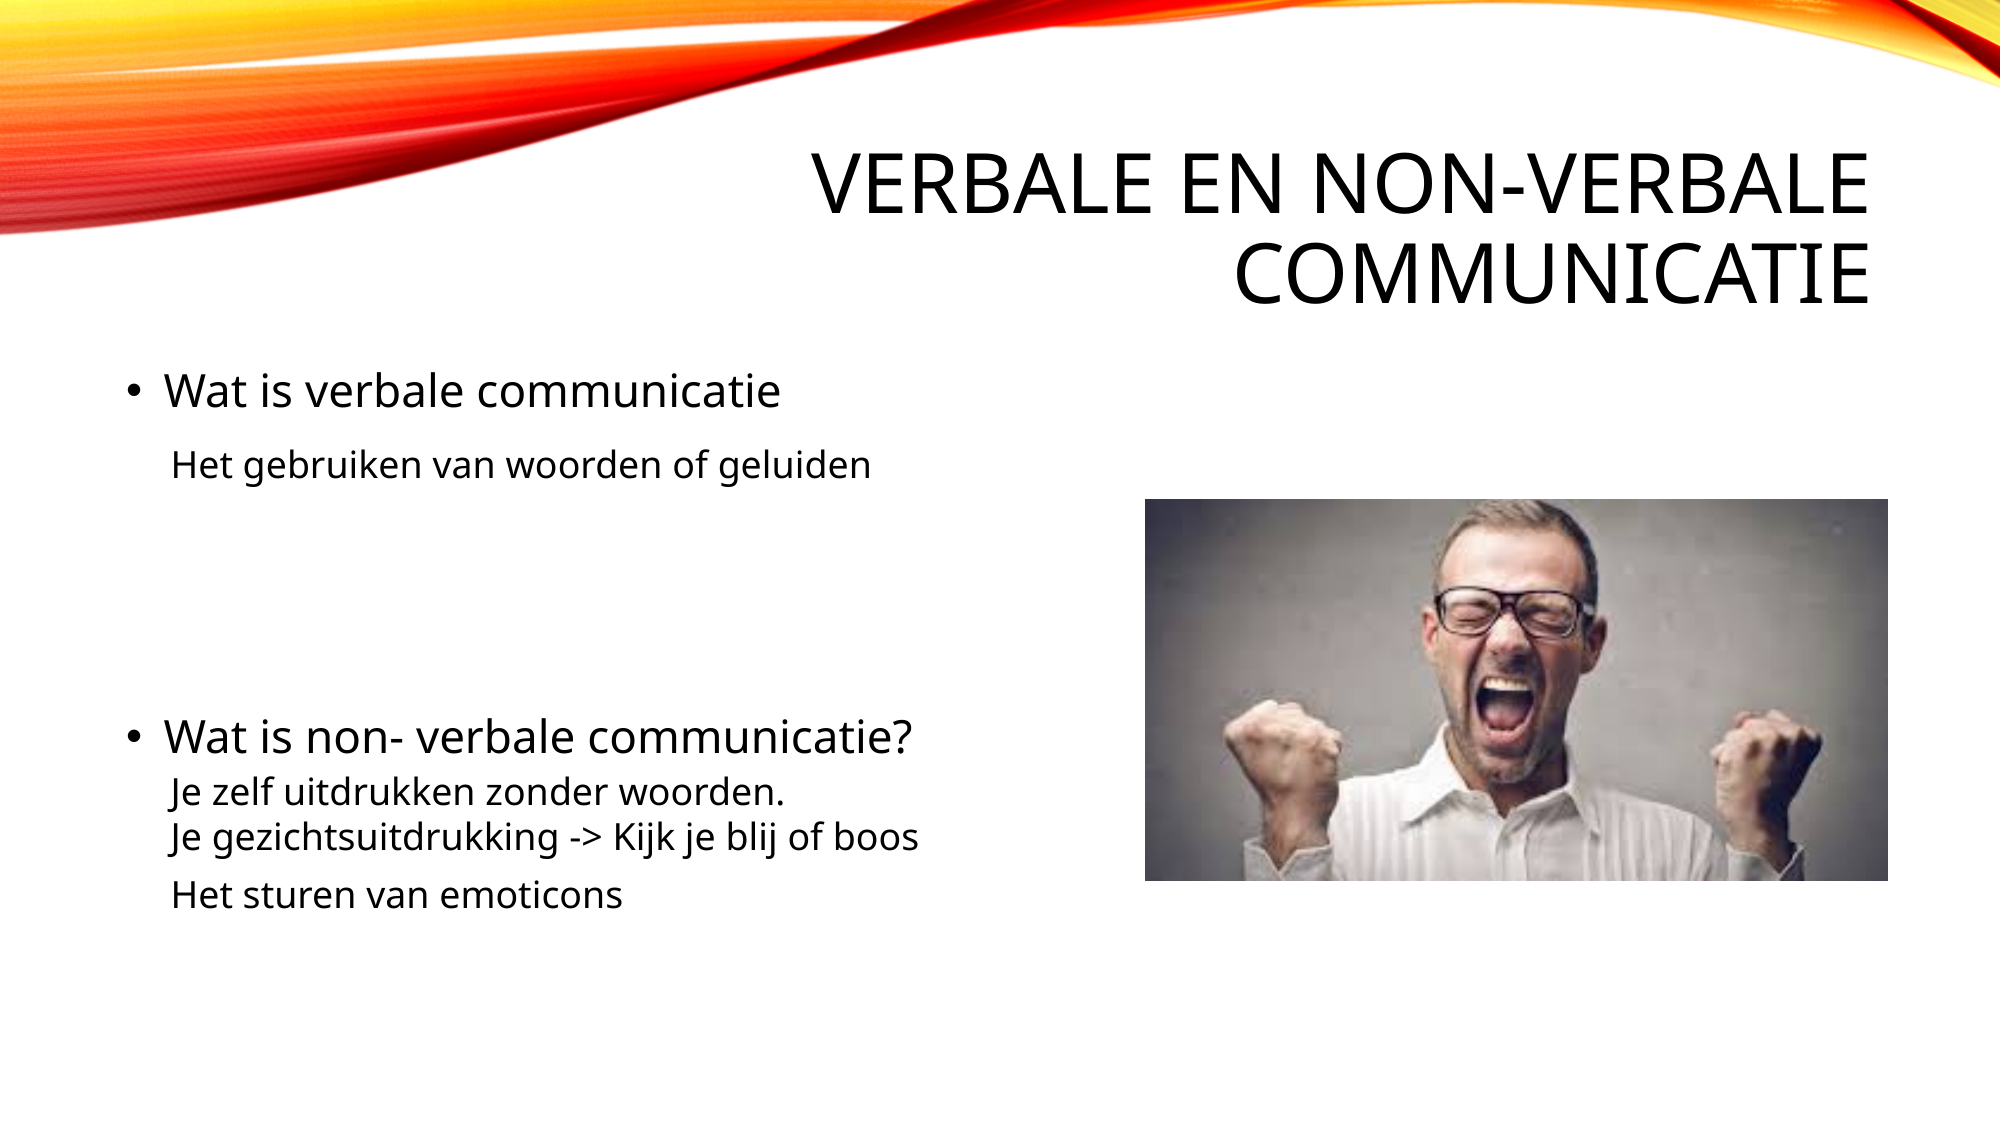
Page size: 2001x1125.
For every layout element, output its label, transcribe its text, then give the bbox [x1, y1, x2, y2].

text_box Het gebruiken van woorden of geluiden [155, 433, 1171, 494]
text_box Je zelf uitdrukken zonder woorden. Je gezichtsuitdrukking -> Kijk je blij of boos Het sturen van emoticons [155, 760, 1881, 924]
picture [1145, 498, 1888, 881]
list Wat is verbale communicatie Wat is non- verbale communicatie? [111, 360, 1066, 1021]
picture [0, 0, 2000, 237]
title Verbale en non-verbale communicatie [474, 125, 1888, 338]
